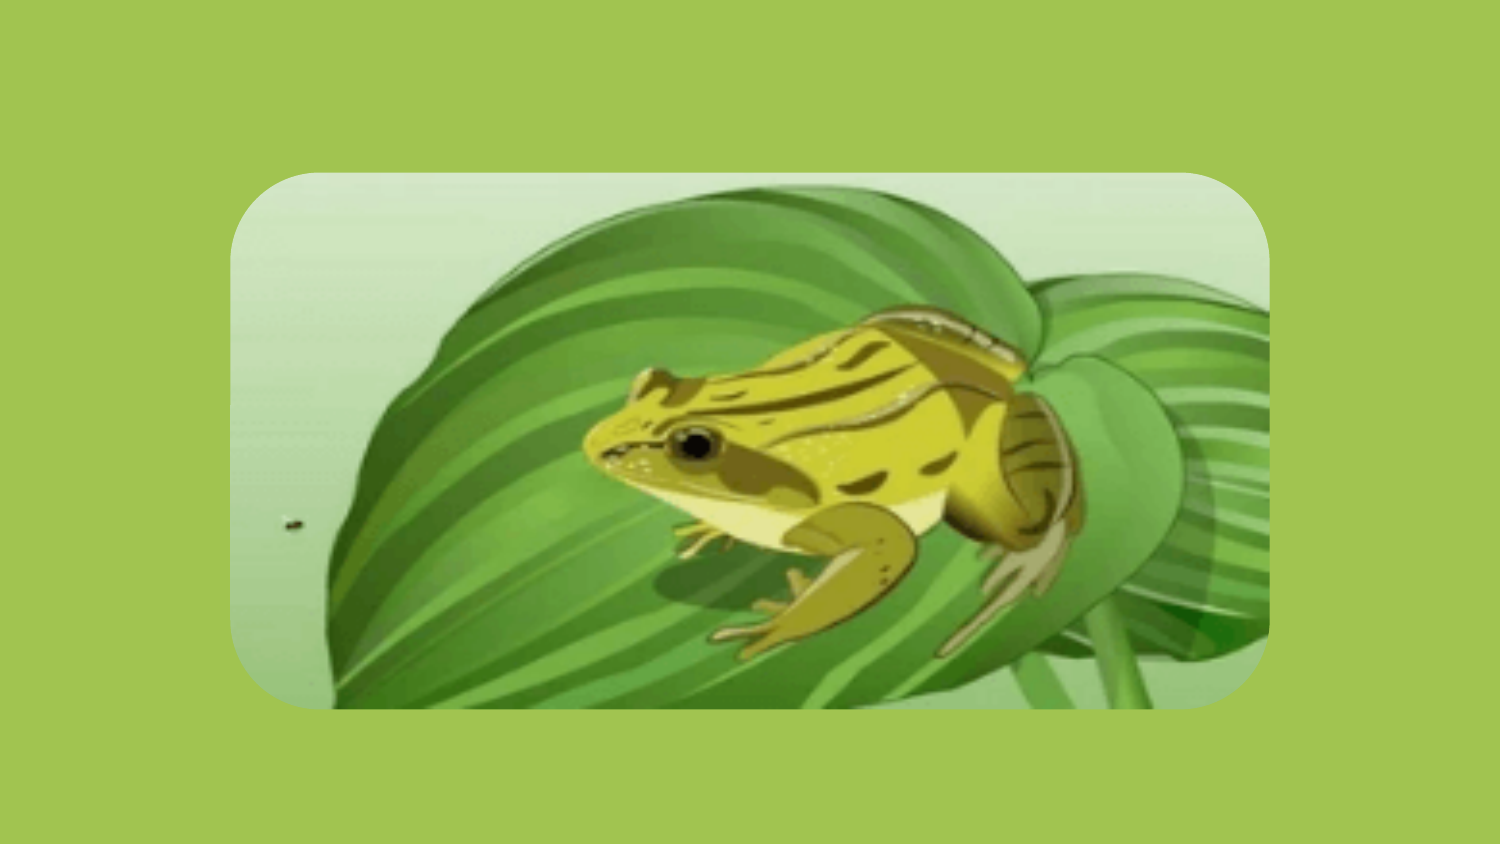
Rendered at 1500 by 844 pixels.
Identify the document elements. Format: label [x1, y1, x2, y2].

picture [230, 172, 1270, 710]
